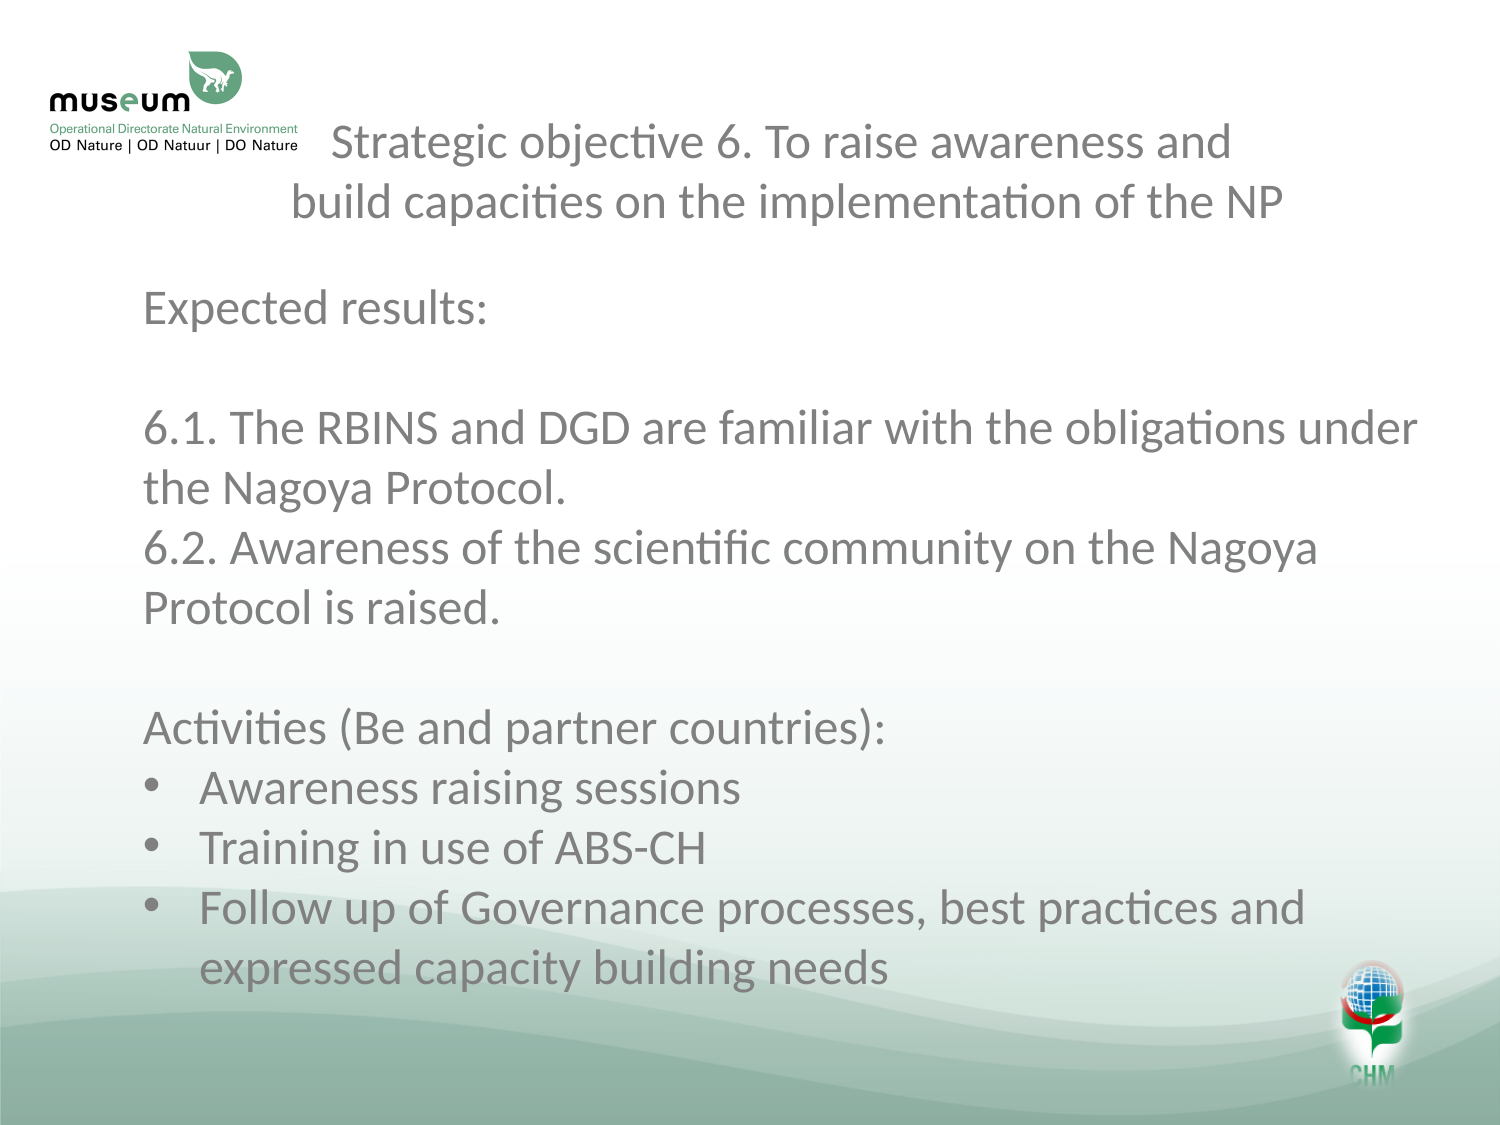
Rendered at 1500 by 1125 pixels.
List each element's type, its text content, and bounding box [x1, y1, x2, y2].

picture [0, 0, 1500, 1125]
title Strategic objective 6. To raise awareness and build capacities on the implementation of the NP [75, 45, 1425, 233]
text_box Expected results: 6.1. The RBINS and DGD are familiar with the obligations under the Nagoya Protocol. 6.2. Awareness of the scientific community on the Nagoya Protocol is raised. Activities (Be and partner countries): Awareness raising sessions Training in use of ABS-CH Follow up of Governance processes, best practices and expressed capacity building needs [51, 265, 1449, 1064]
